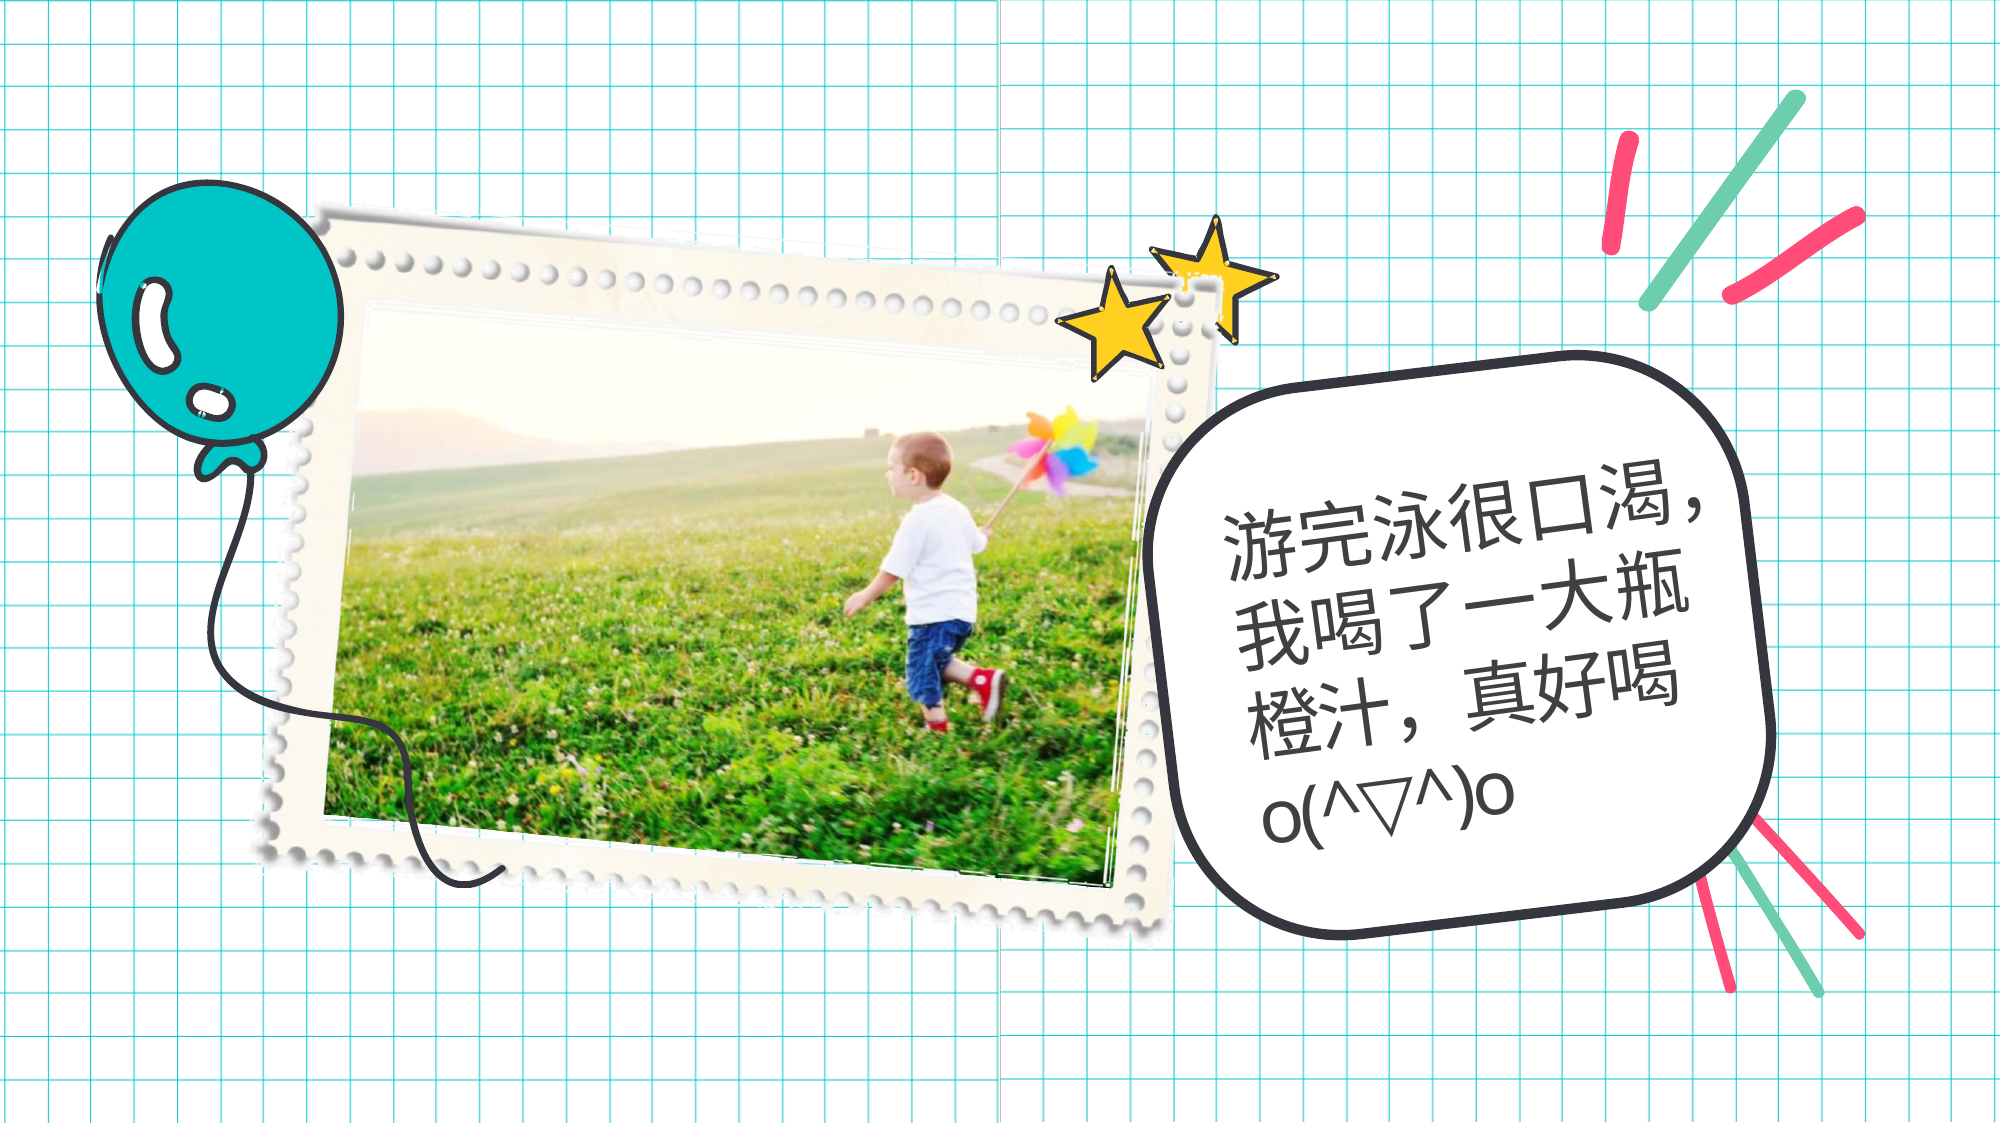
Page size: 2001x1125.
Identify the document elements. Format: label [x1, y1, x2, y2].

text_box [1159, 370, 1760, 921]
picture [0, 0, 2000, 1125]
text_box [268, 232, 1217, 922]
